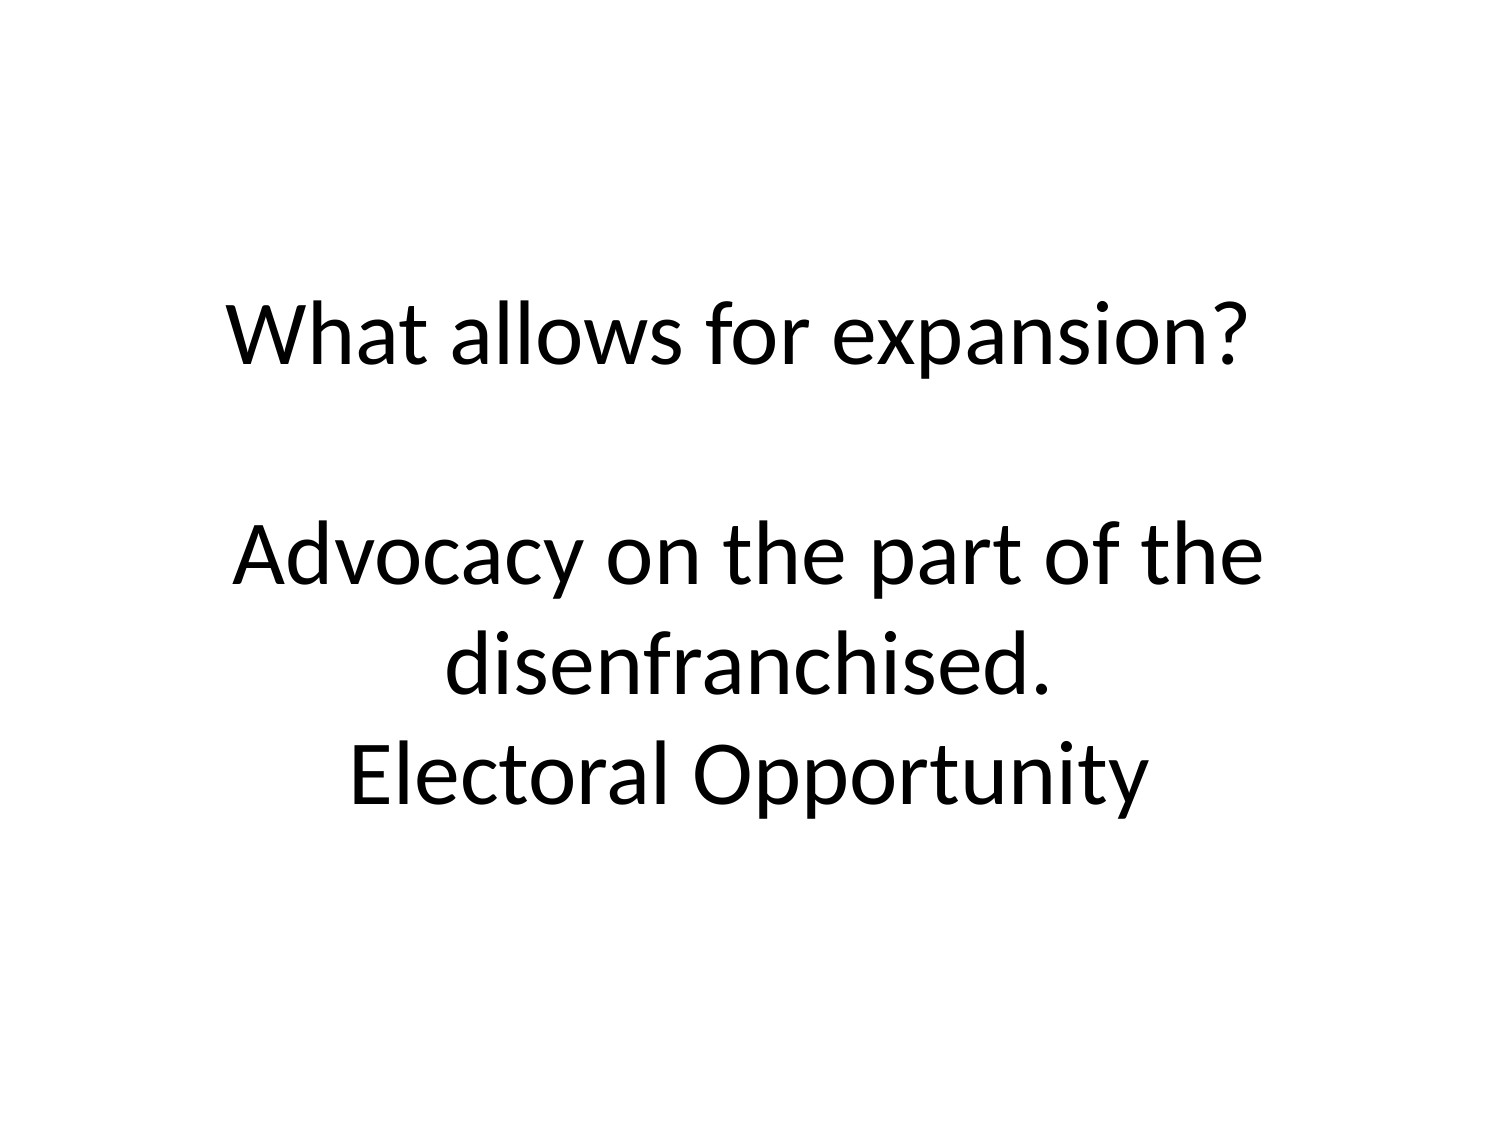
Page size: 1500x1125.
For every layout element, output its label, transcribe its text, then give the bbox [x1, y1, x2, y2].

title What allows for expansion? Advocacy on the part of the disenfranchised. Electoral Opportunity [74, 44, 1426, 1051]
